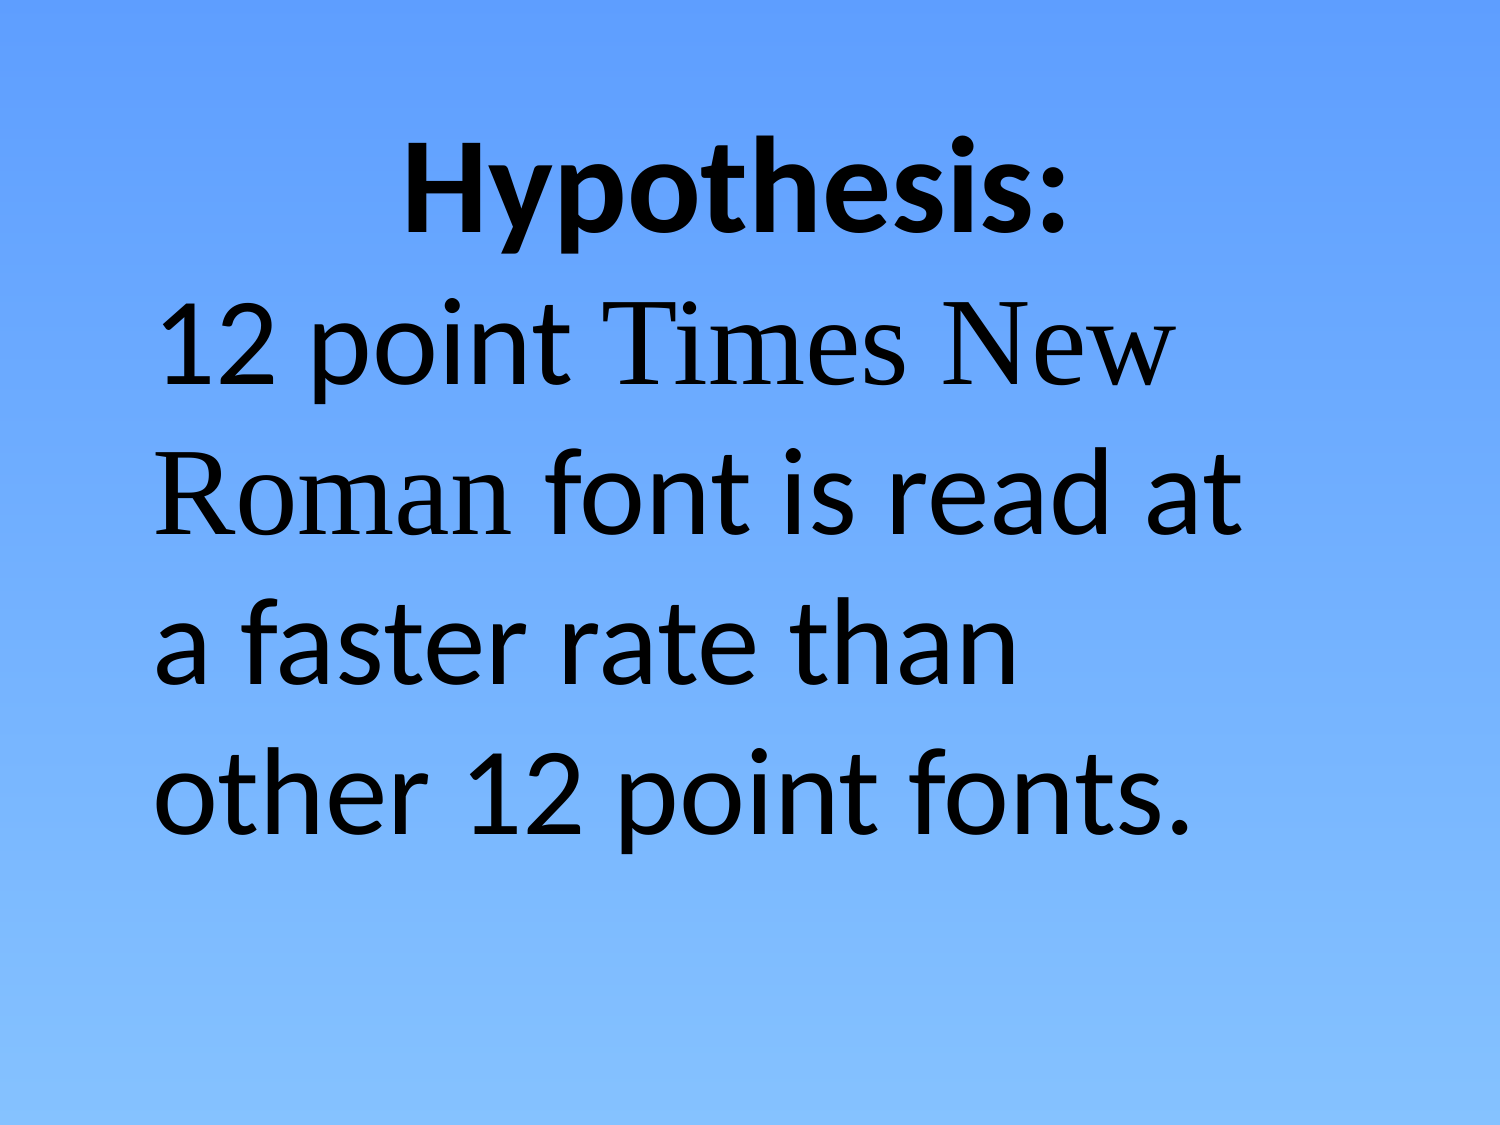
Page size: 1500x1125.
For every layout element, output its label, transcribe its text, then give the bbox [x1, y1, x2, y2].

text_box Hypothesis: 12 point Times New Roman font is read at a faster rate than other 12 point fonts. [137, 87, 1338, 868]
